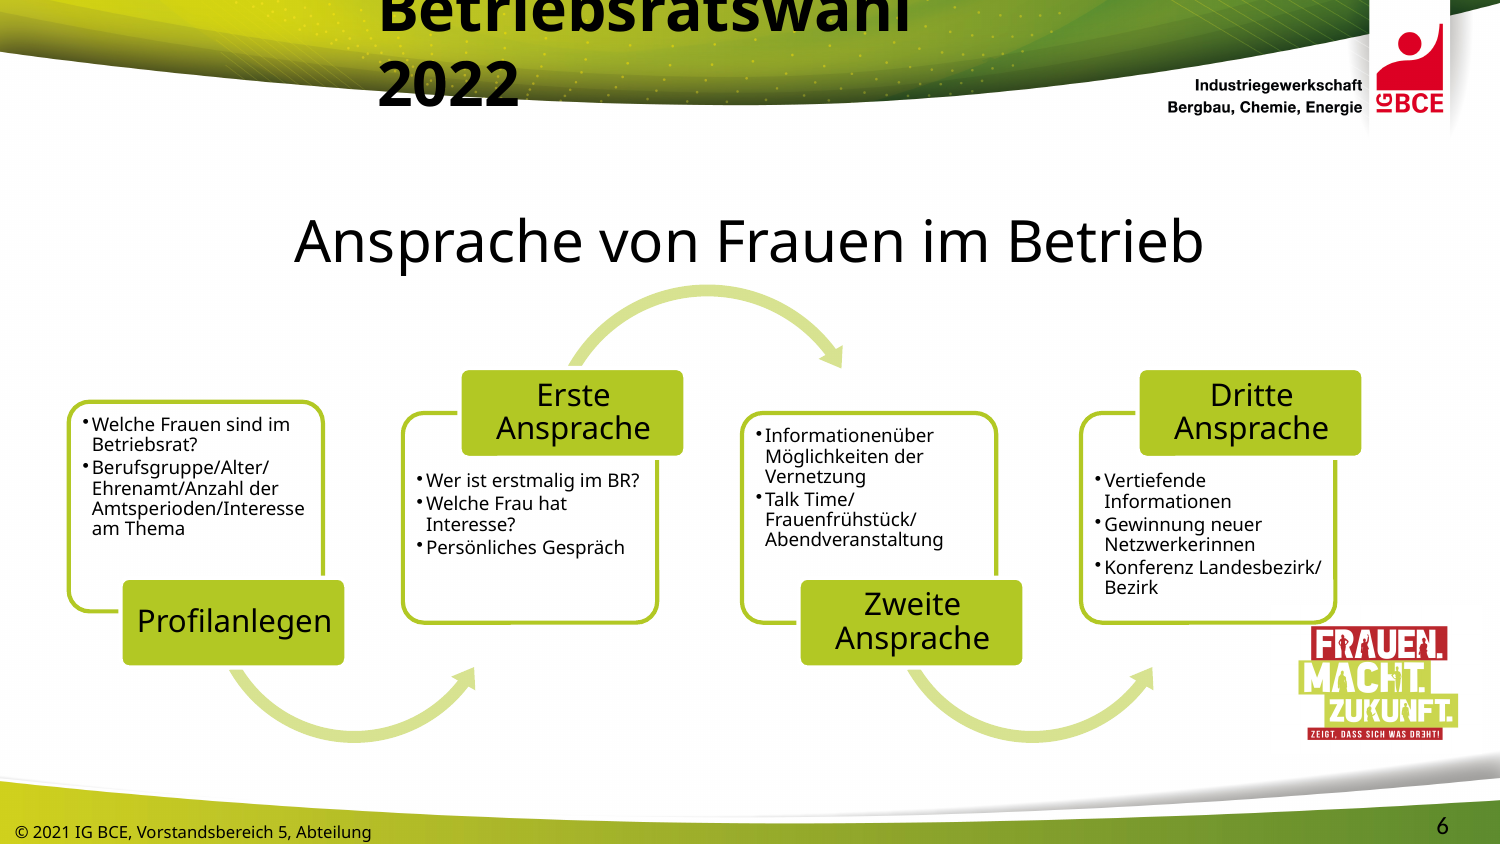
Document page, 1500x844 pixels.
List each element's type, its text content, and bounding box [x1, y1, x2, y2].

title Betriebsratswahl 2022 [362, 1, 1033, 86]
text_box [63, 271, 1364, 764]
picture [0, 0, 1500, 844]
list Ansprache von Frauen im Betrieb [75, 196, 1425, 754]
slide_number 6 [1114, 801, 1465, 844]
